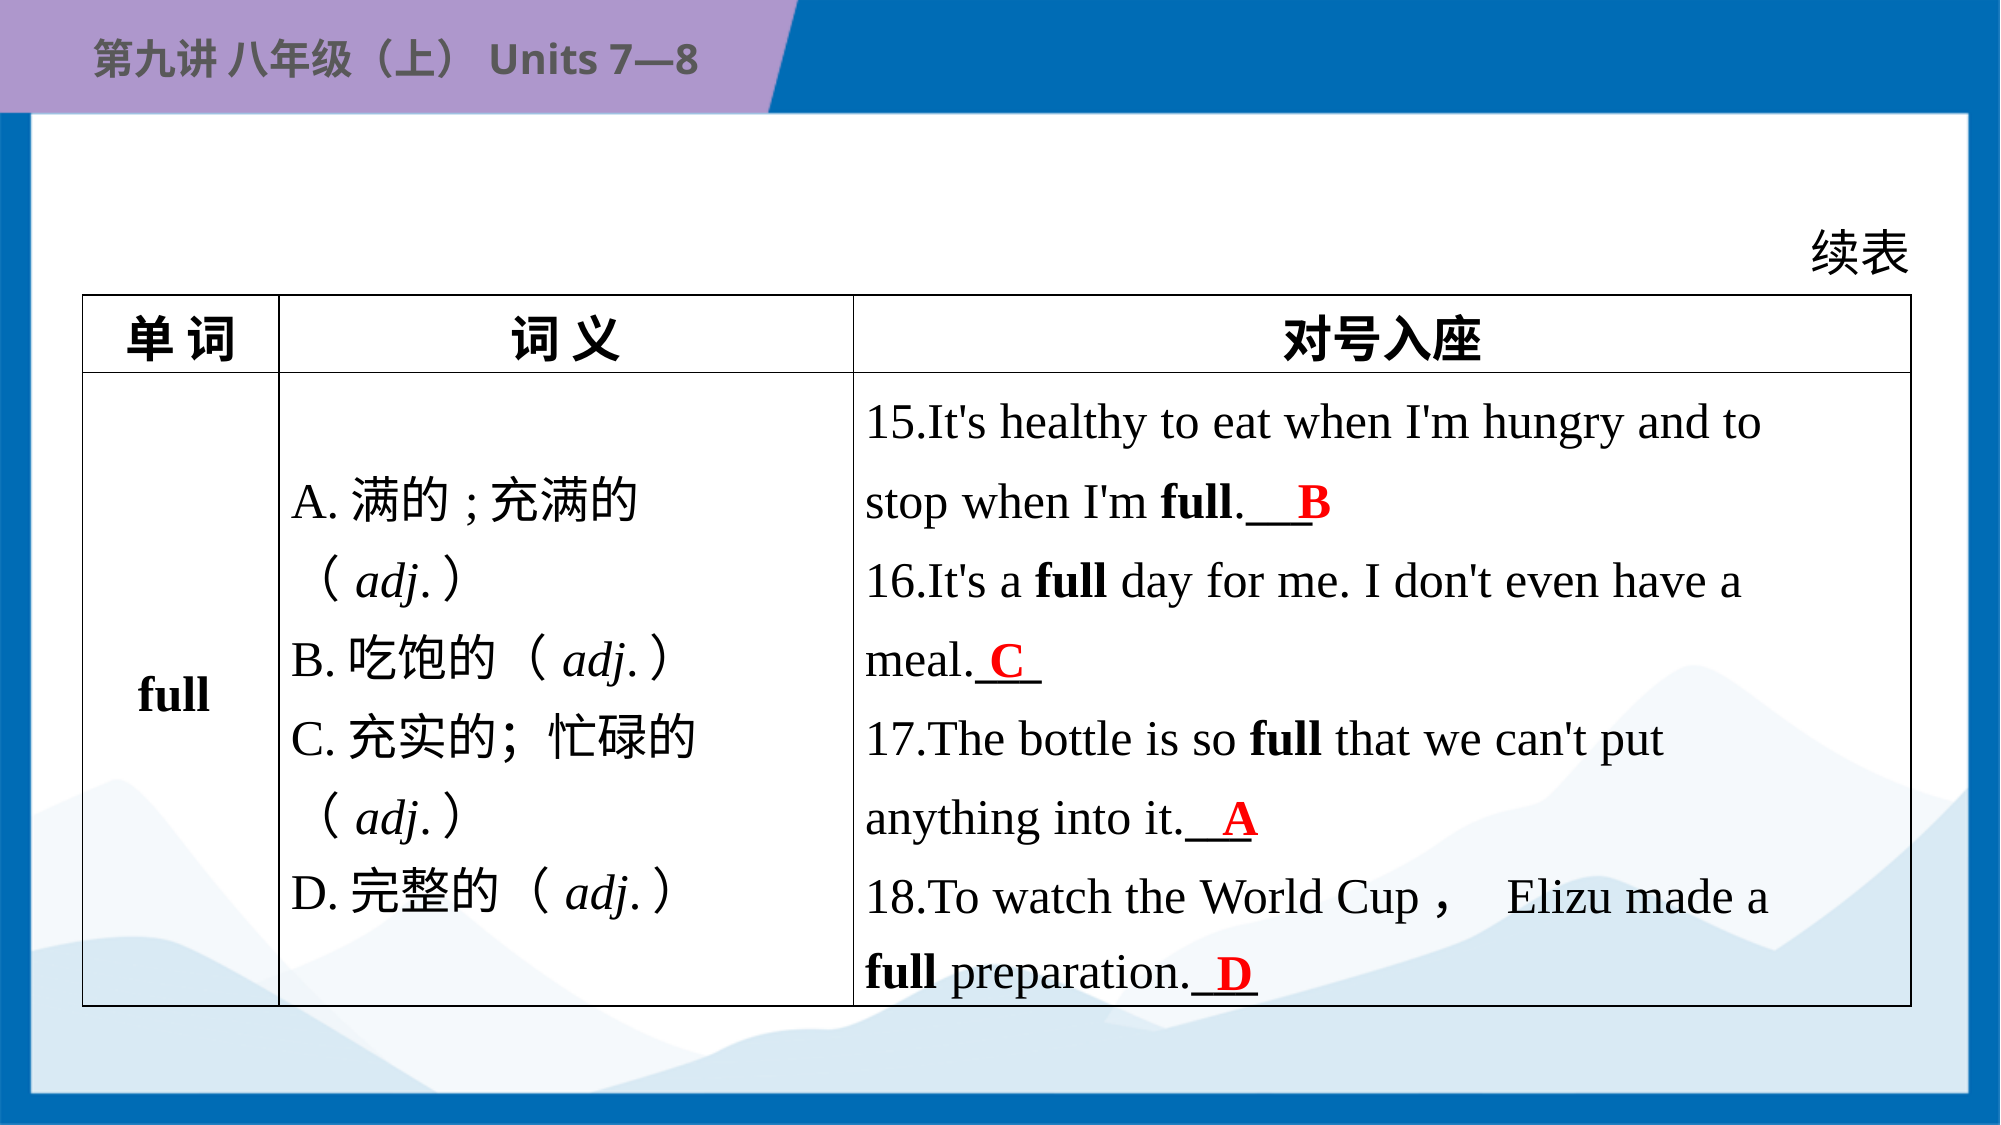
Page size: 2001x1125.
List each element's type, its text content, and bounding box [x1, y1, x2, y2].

table_cell 15.It's healthy to eat when I'm hungry and to stop when I'm full.___ 16.It's a full day for me. I don't even have a meal.___ 17.The bottle is so full that we can't put anything into it.___ 18.To watch the World Cup， Elizu made a full preparation.___ [854, 373, 1910, 1005]
text_box D [1198, 923, 1272, 995]
text_box C [971, 610, 1044, 681]
text_box A [1204, 768, 1277, 840]
table_header 对号入座 [854, 296, 1910, 372]
table_cell A.满的;充满的（adj.） B.吃饱的（adj.） C.充实的；忙碌的 （adj.） D.完整的（adj.） [280, 373, 853, 1005]
table_cell full [83, 373, 278, 1005]
picture [0, 0, 2000, 1125]
text_box B [1279, 451, 1350, 523]
table_header 词 义 [280, 296, 853, 372]
text_box 续表 [1810, 193, 1911, 282]
table_header 单 词 [83, 296, 278, 372]
